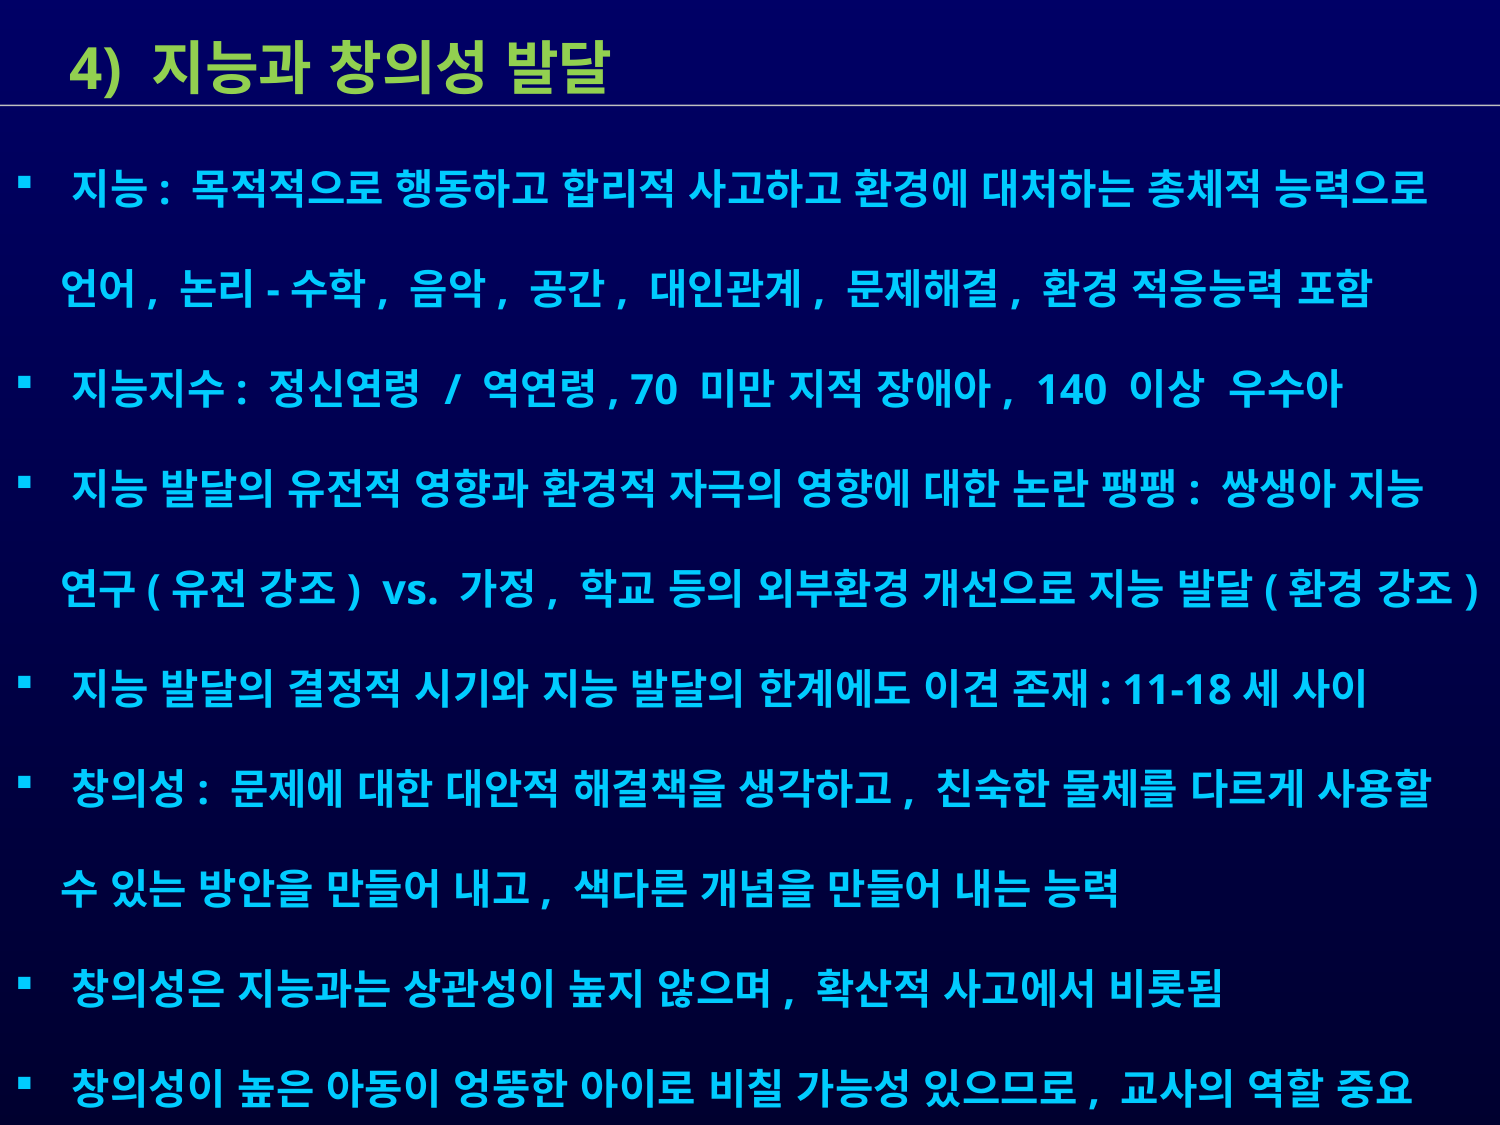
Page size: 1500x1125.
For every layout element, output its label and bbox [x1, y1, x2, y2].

text_box [0, 23, 1500, 1125]
